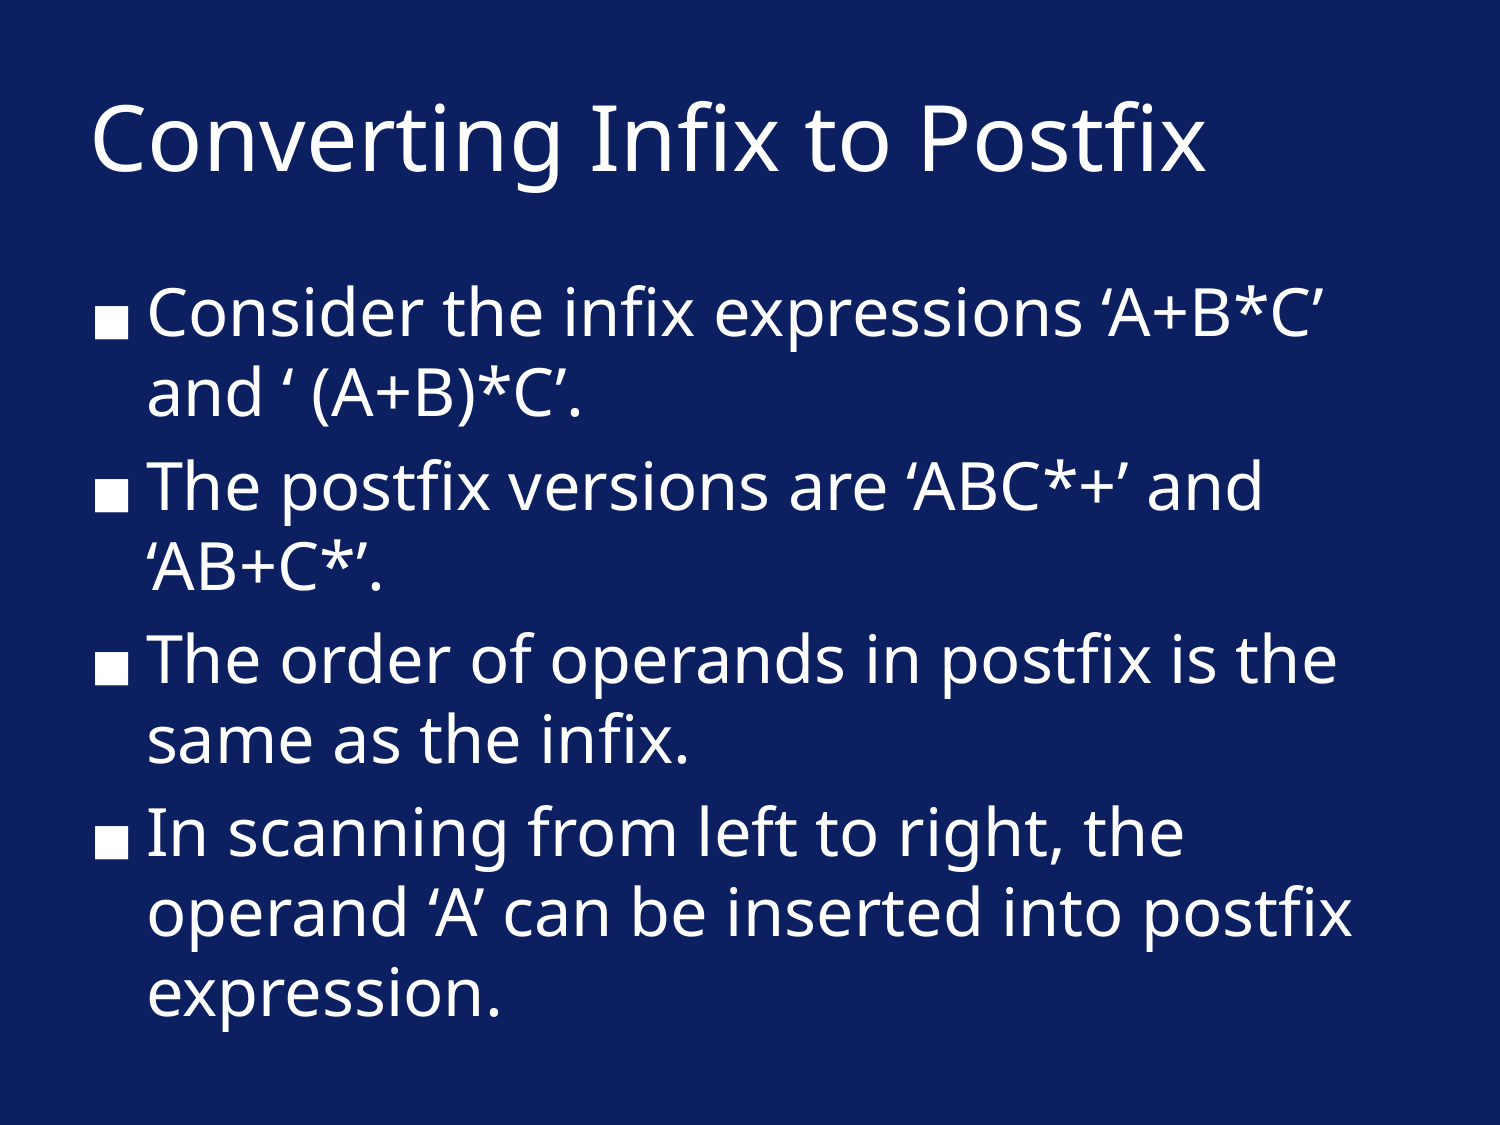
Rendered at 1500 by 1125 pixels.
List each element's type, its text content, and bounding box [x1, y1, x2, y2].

list Consider the infix expressions ‘A+B*C’ and ‘ (A+B)*C’. The postfix versions are ‘ABC*+’ and ‘AB+C*’. The order of operands in postfix is the same as the infix. In scanning from left to right, the operand ‘A’ can be inserted into postfix expression. [74, 262, 1425, 1013]
title Converting Infix to Postfix [74, 59, 1425, 210]
